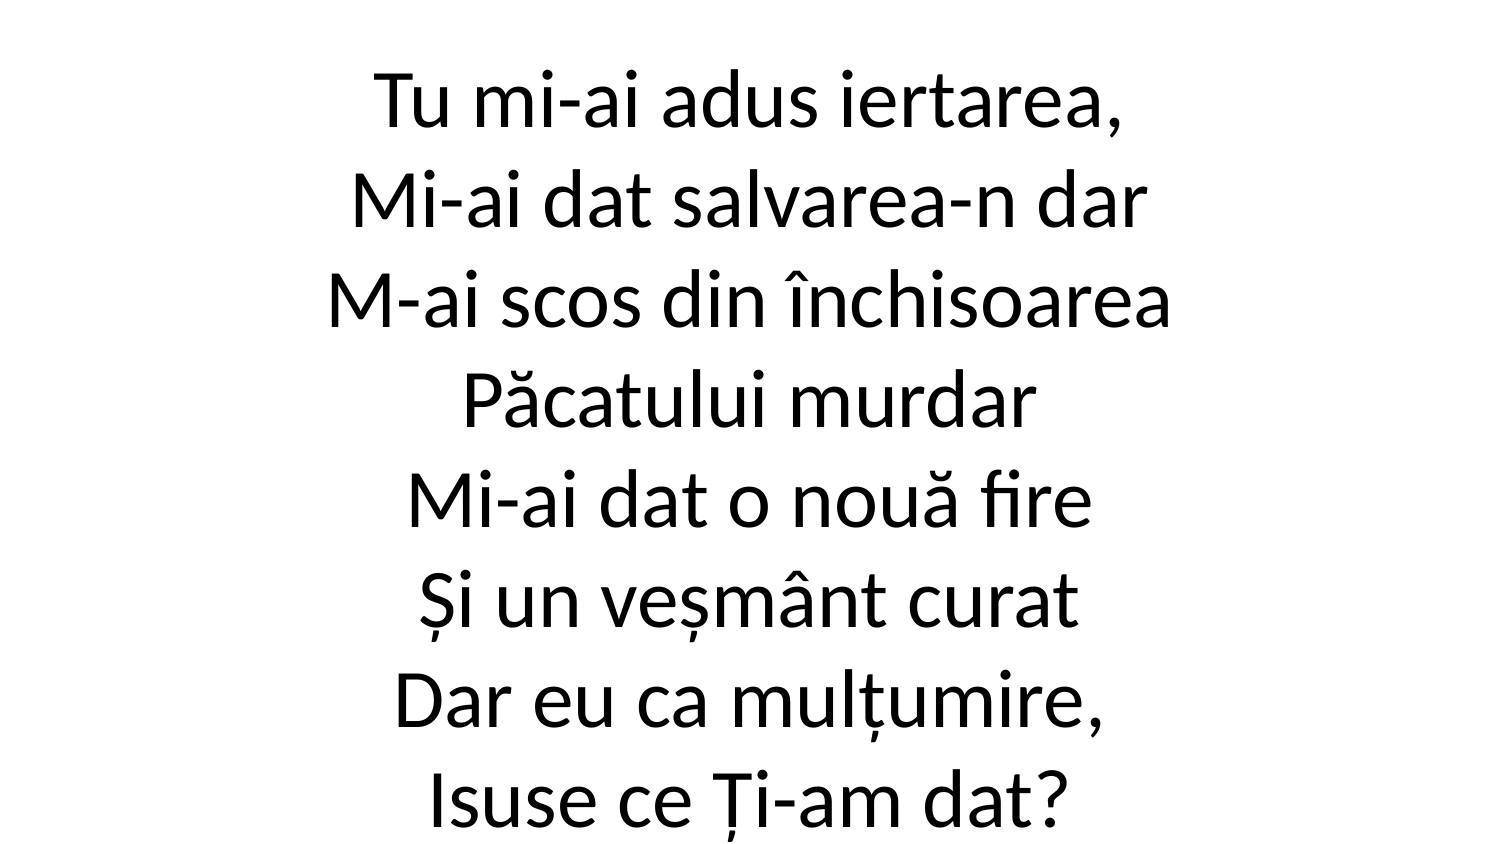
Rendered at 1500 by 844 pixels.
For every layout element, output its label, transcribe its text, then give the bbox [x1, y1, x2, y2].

text_box Tu mi-ai adus iertarea, Mi-ai dat salvarea-n dar M-ai scos din închisoarea Păcatului murdar Mi-ai dat o nouă fire Și un veșmânt curat Dar eu ca mulțumire, Isuse ce Ți-am dat? [310, 0, 1190, 844]
